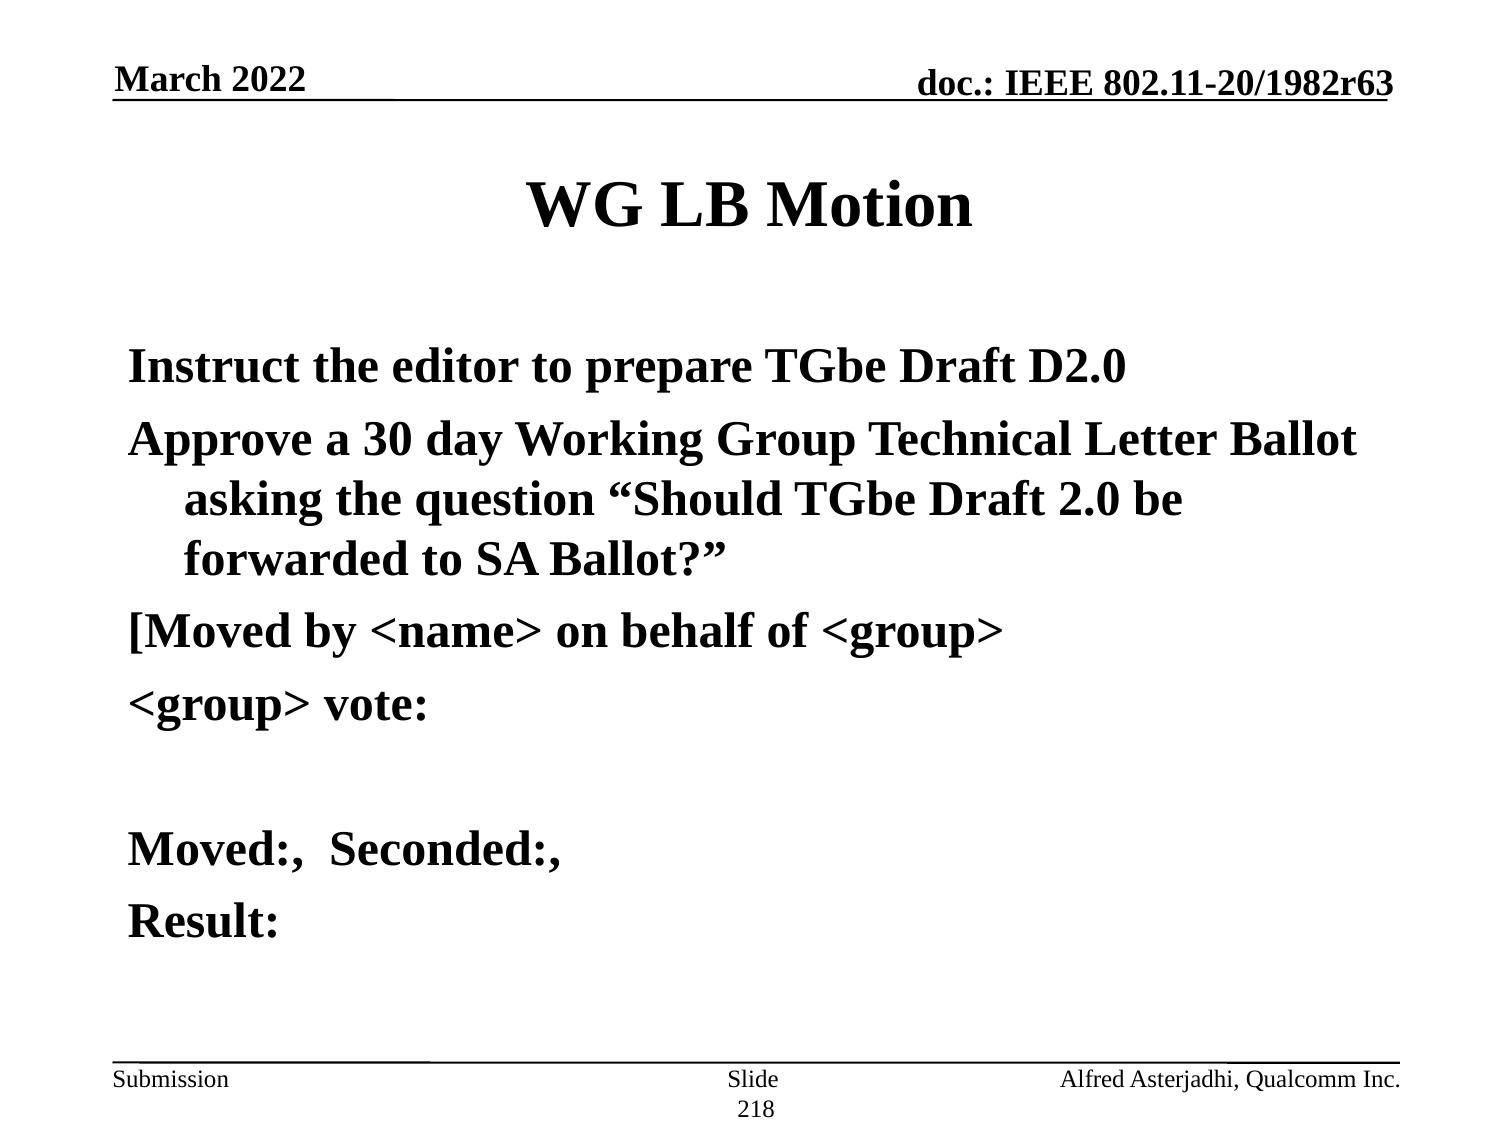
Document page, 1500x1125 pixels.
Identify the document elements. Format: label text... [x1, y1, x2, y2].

title WG LB Motion [112, 112, 1388, 288]
list Instruct the editor to prepare TGbe Draft D2.0 Approve a 30 day Working Group Technical Letter Ballot asking the question “Should TGbe Draft 2.0 be forwarded to SA Ballot?” [Moved by <name> on behalf of <group> <group> vote: Moved:, Seconded:, Result: [112, 324, 1388, 1000]
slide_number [114, 54, 423, 100]
footer Alfred Asterjadhi, Qualcomm Inc. [878, 1061, 1402, 1093]
slide_number Slide 218 [712, 1061, 800, 1123]
